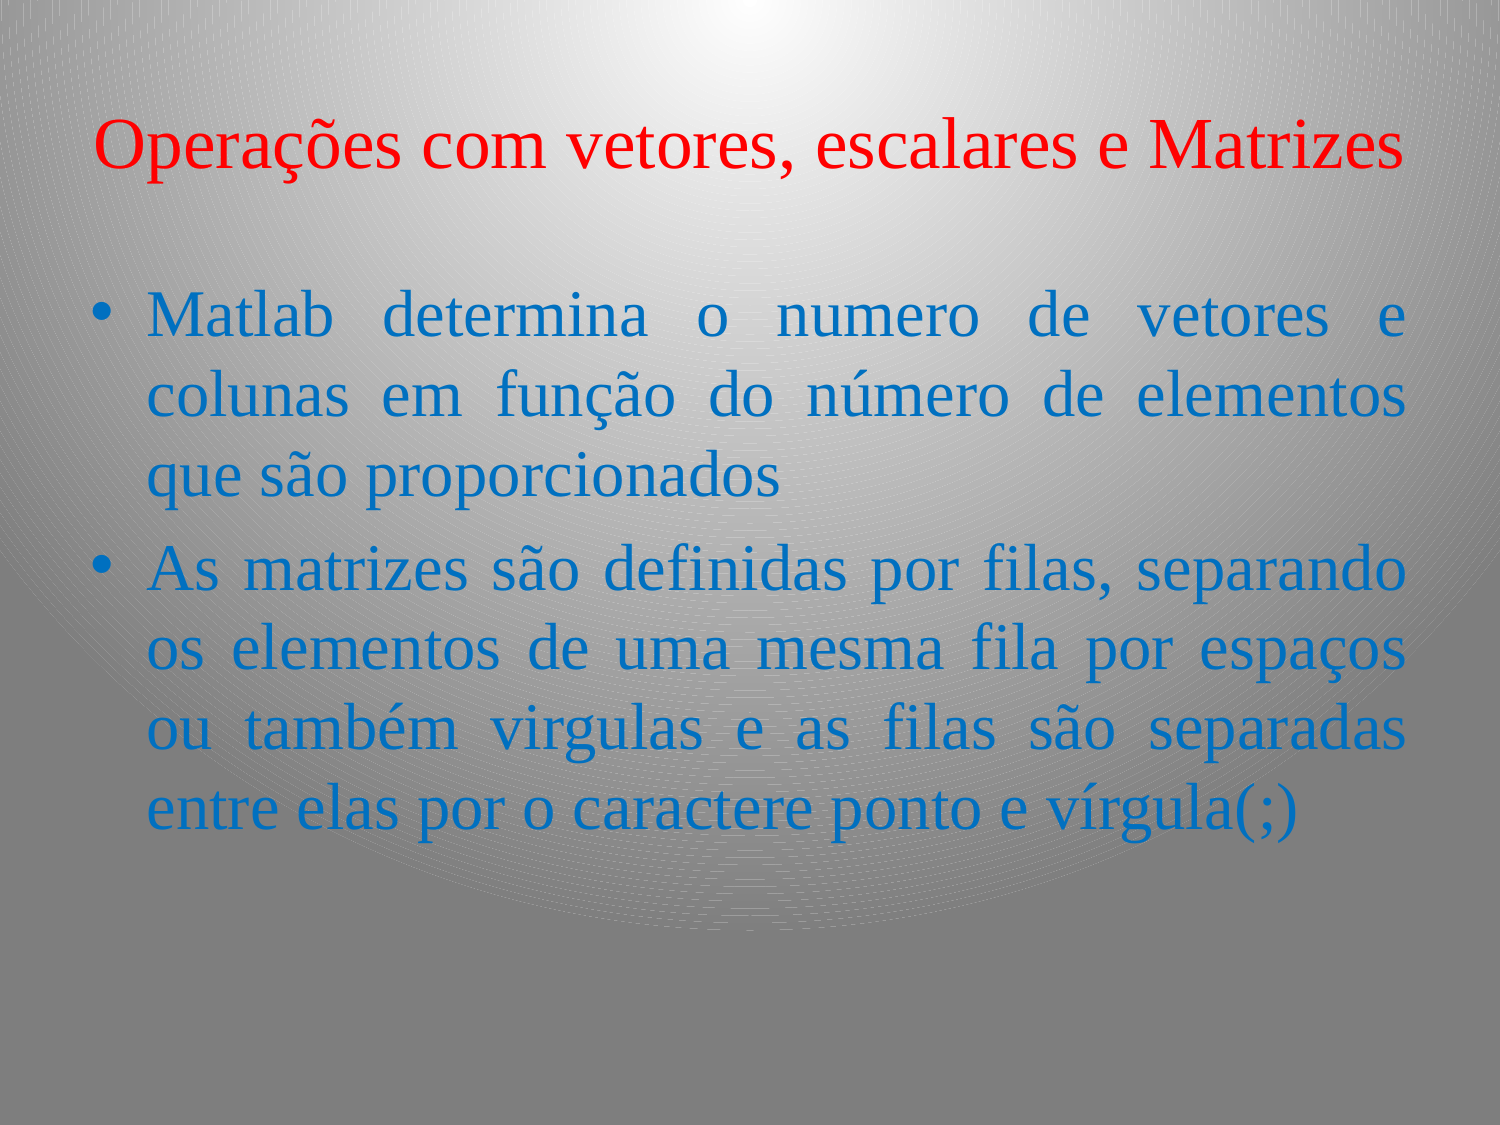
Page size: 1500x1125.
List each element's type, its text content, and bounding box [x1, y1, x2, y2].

title Operações com vetores, escalares e Matrizes [75, 45, 1425, 233]
list Matlab determina o numero de vetores e colunas em função do número de elementos que são proporcionados As matrizes são definidas por filas, separando os elementos de uma mesma fila por espaços ou também virgulas e as filas são separadas entre elas por o caractere ponto e vírgula(;) [75, 262, 1425, 1005]
